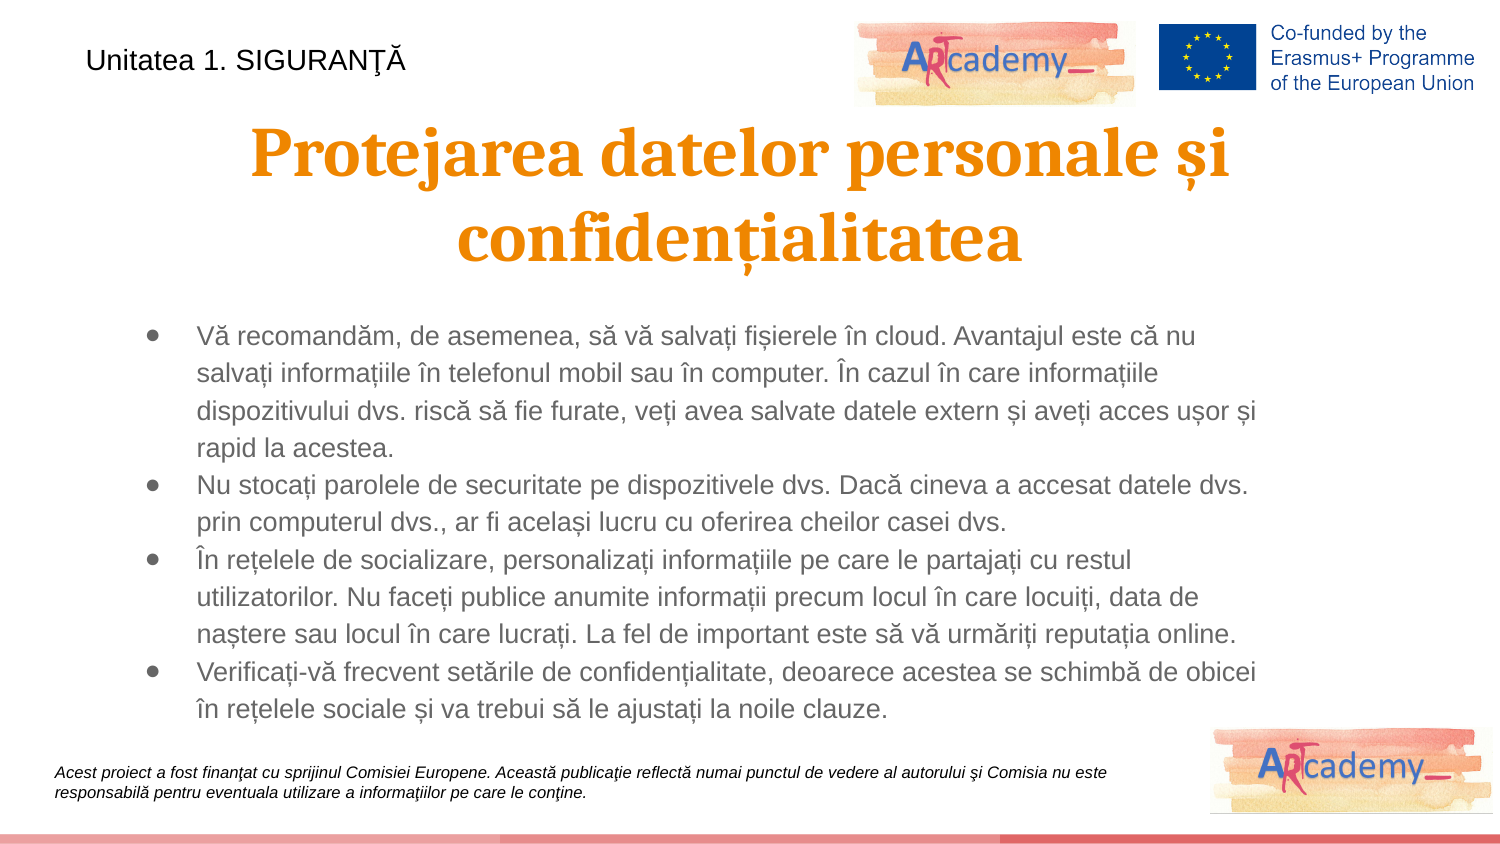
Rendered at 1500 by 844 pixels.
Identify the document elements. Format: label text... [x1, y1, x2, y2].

picture [854, 2, 1137, 138]
picture [1158, 24, 1474, 94]
text_box Unitatea 1. SIGURANŢĂ [70, 33, 492, 84]
title Protejarea datelor personale și confidențialitatea [39, 100, 1442, 291]
picture [1210, 709, 1493, 844]
text_box Acest proiect a fost finanţat cu sprijinul Comisiei Europene. Această publicaţie reflectă numai punctul de vedere al autorului şi Comisia nu este responsabilă pentru eventuala utilizare a informaţiilor pe care le conţine. [39, 754, 1205, 799]
list Vă recomandăm, de asemenea, să vă salvați fișierele în cloud. Avantajul este că nu salvați informațiile în telefonul mobil sau în computer. În cazul în care informațiile dispozitivului dvs. riscă să fie furate, veți avea salvate datele extern și aveți acces ușor și rapid la acestea. Nu stocați parolele de securitate pe dispozitivele dvs. Dacă cineva a accesat datele dvs. prin computerul dvs., ar fi același lucru cu oferirea cheilor casei dvs. În rețelele de socializare, personalizați informațiile pe care le partajați cu restul utilizatorilor. Nu faceți publice anumite informații precum locul în care locuiți, data de naștere sau locul în care lucrați. La fel de important este să vă urmăriți reputația online. Verificați-vă frecvent setările de confidențialitate, deoarece acestea se schimbă de obicei în rețelele sociale și va trebui să le ajustați la noile clauze. [106, 298, 1278, 745]
